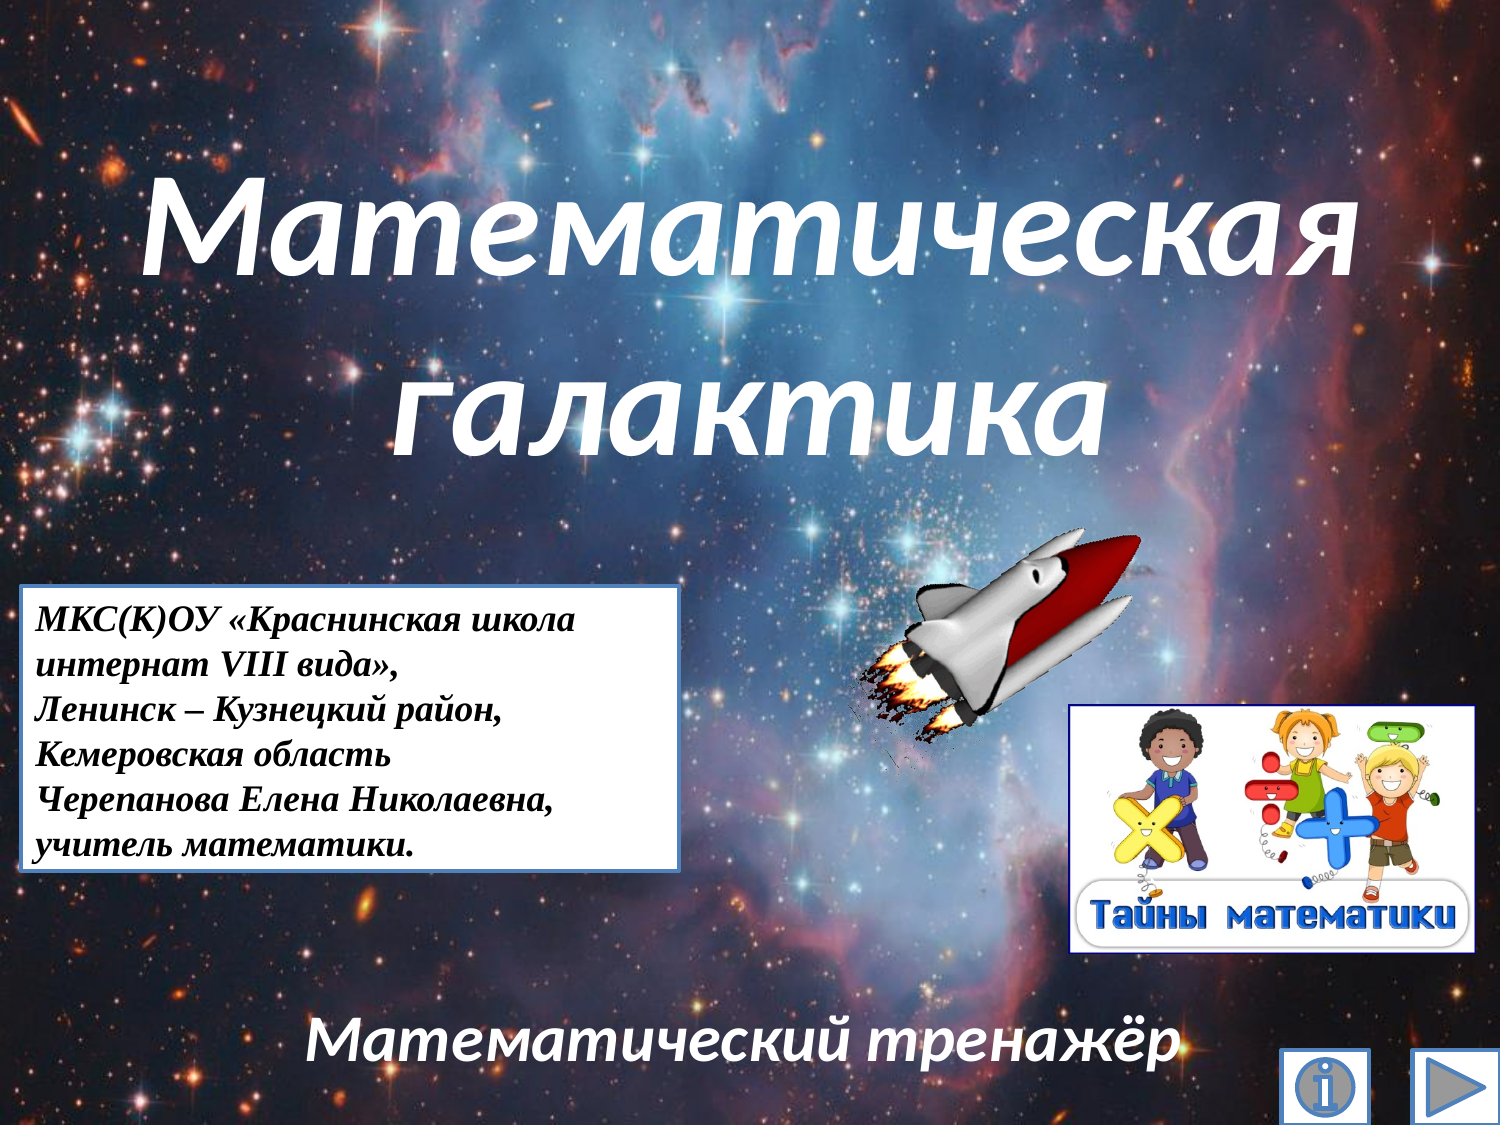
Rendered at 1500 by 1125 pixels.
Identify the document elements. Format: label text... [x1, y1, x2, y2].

subtitle Математический тренажёр [218, 987, 1269, 1125]
picture [0, 0, 1500, 1125]
text_box МКС(К)ОУ «Краснинская школа интернат VIII вида», Ленинск – Кузнецкий район, Кемеровская область Черепанова Елена Николаевна, учитель математики. [19, 584, 681, 873]
text_box [1410, 1048, 1500, 1125]
title Математическая галактика [112, 184, 1388, 426]
text_box [1279, 1048, 1371, 1125]
